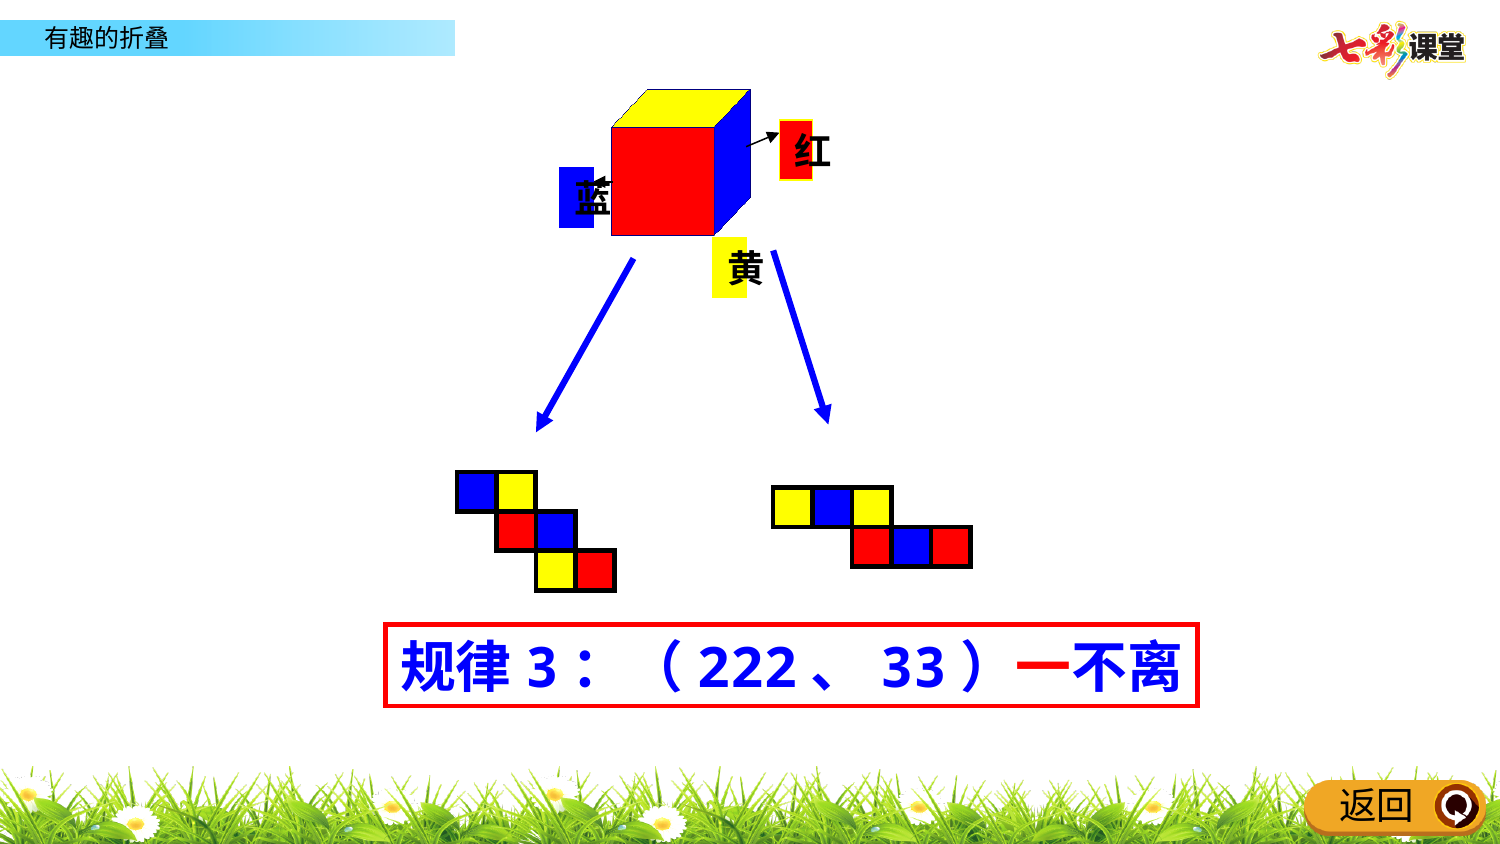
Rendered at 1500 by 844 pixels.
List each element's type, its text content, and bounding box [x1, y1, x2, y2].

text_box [772, 487, 971, 567]
picture [0, 766, 1500, 844]
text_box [456, 471, 616, 591]
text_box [559, 76, 813, 299]
text_box 规律3：（222、33）一不离 [385, 624, 1198, 706]
picture [1316, 20, 1468, 80]
text_box [535, 307, 607, 433]
text_box [790, 307, 831, 425]
